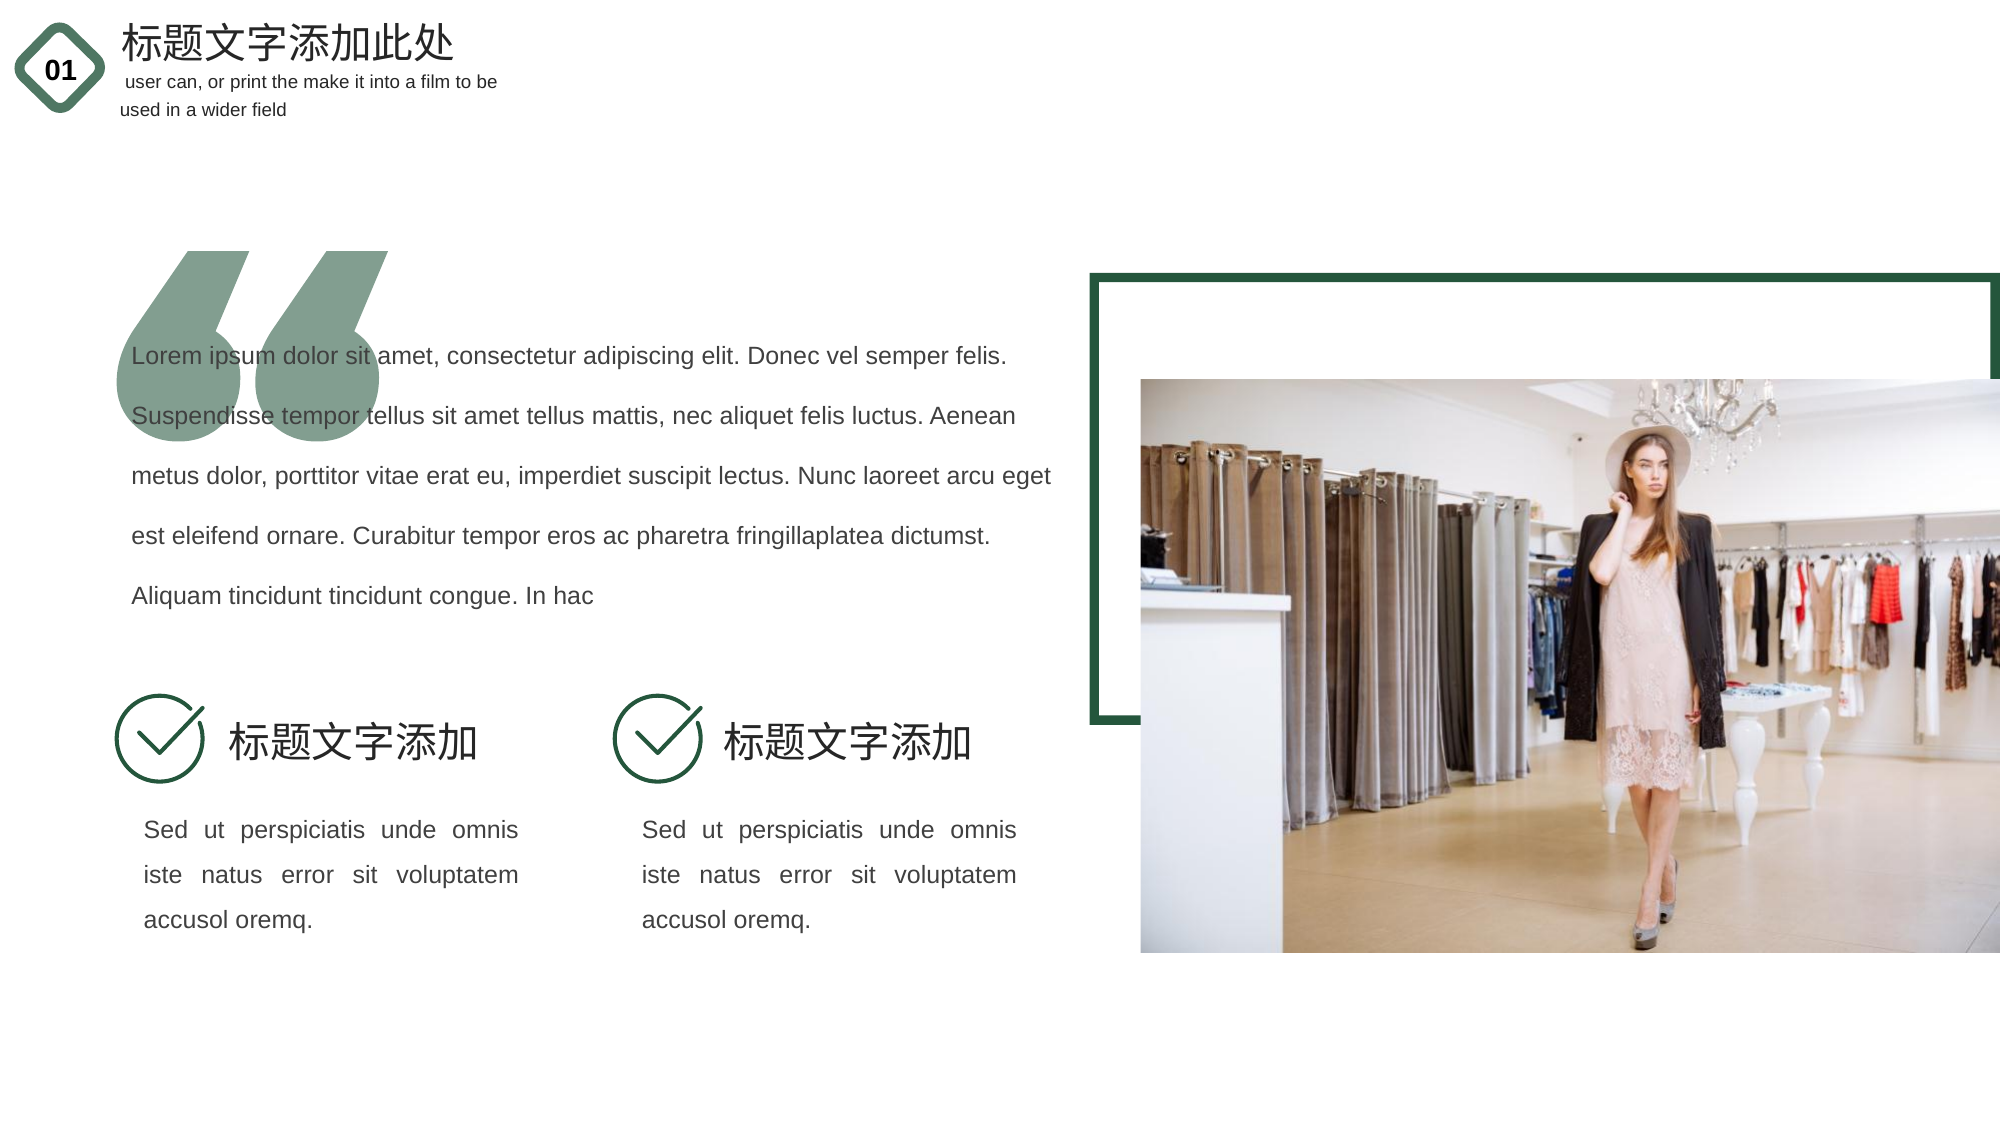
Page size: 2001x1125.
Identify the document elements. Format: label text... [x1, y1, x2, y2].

picture [1140, 379, 2000, 953]
text_box Sed ut perspiciatis unde omnis iste natus error sit voluptatem accusol oremq. [128, 791, 535, 941]
text_box Sed ut perspiciatis unde omnis iste natus error sit voluptatem accusol oremq. [627, 791, 1033, 941]
text_box [290, 250, 390, 302]
text_box Lorem ipsum dolor sit amet, consectetur adipiscing elit. Donec vel semper felis. Suspendisse tempor tellus sit amet tellus mattis, nec aliquet felis luctus. Aenean metus dolor, porttitor vitae erat eu, imperdiet suscipit lectus. Nunc laoreet arcu eget est eleifend ornare. Curabitur tempor eros ac pharetra fringillaplatea dictumst. Aliquam tincidunt tincidunt congue. In hac [116, 302, 1072, 617]
text_box [1088, 272, 2000, 726]
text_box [27, 9, 515, 127]
text_box 标题文字添加 [708, 708, 989, 774]
text_box 标题文字添加 [213, 708, 494, 774]
text_box [114, 693, 205, 784]
text_box [612, 693, 703, 784]
text_box [151, 250, 251, 302]
